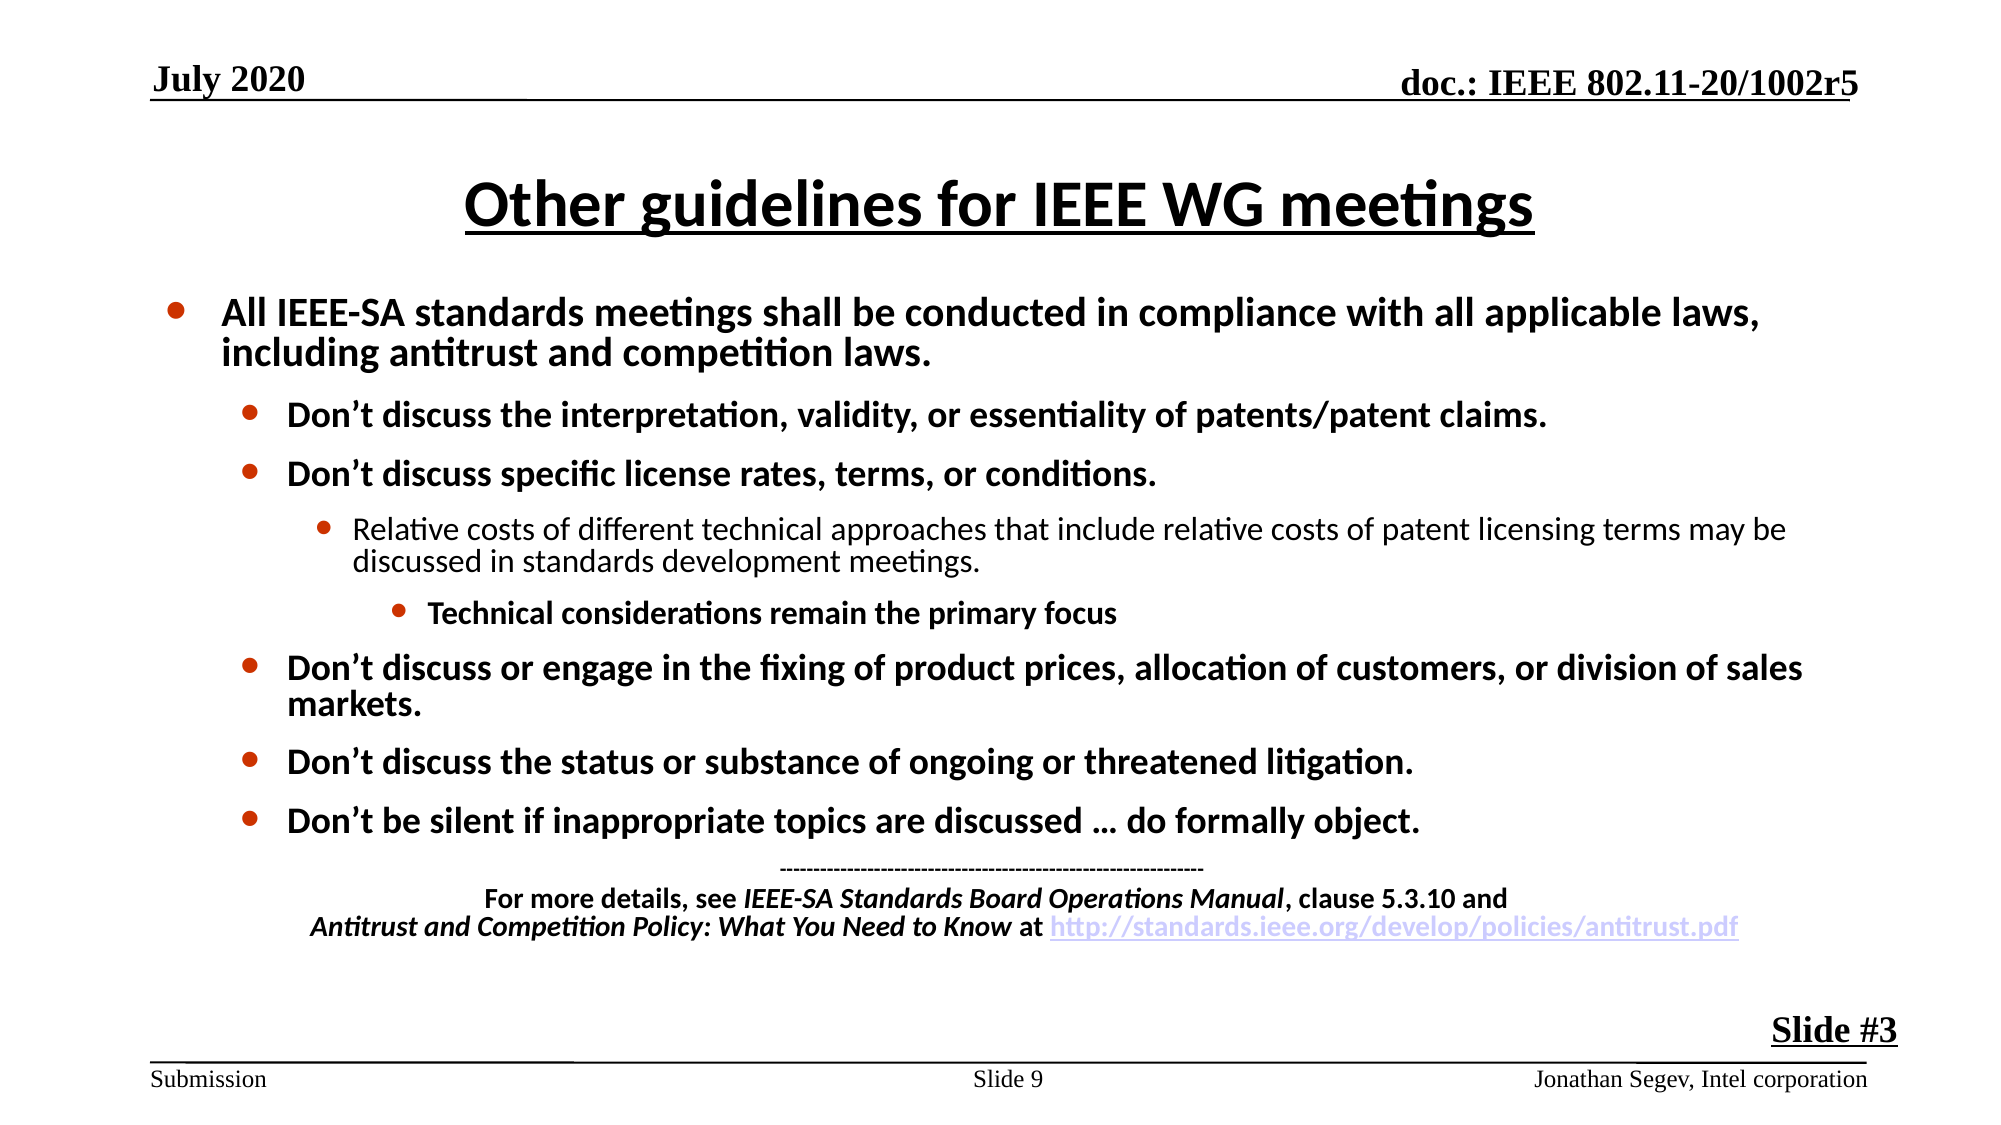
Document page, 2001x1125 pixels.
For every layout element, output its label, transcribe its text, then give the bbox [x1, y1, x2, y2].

footer Jonathan Segev, Intel corporation [1171, 1061, 1869, 1093]
list All IEEE-SA standards meetings shall be conducted in compliance with all applicable laws, including antitrust and competition laws. Don’t discuss the interpretation, validity, or essentiality of patents/patent claims. Don’t discuss specific license rates, terms, or conditions. Relative costs of different technical approaches that include relative costs of patent licensing terms may be discussed in standards development meetings. Technical considerations remain the primary focus Don’t discuss or engage in the fixing of product prices, allocation of customers, or division of sales markets. Don’t discuss the status or substance of ongoing or threatened litigation. Don’t be silent if inappropriate topics are discussed … do formally object. --------------------------------------------------------------- For more details, see IEEE-SA Standards Board Operations Manual, clause 5.3.10 and Antitrust and Competition Policy: What You Need to Know at http://standards.ieee.org/develop/policies/antitrust.pdf [149, 286, 1850, 1000]
slide_number Slide 9 [950, 1061, 1067, 1123]
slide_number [152, 54, 563, 100]
title Other guidelines for IEEE WG meetings [149, 112, 1850, 286]
text_box Slide #3 [1756, 997, 1913, 1058]
